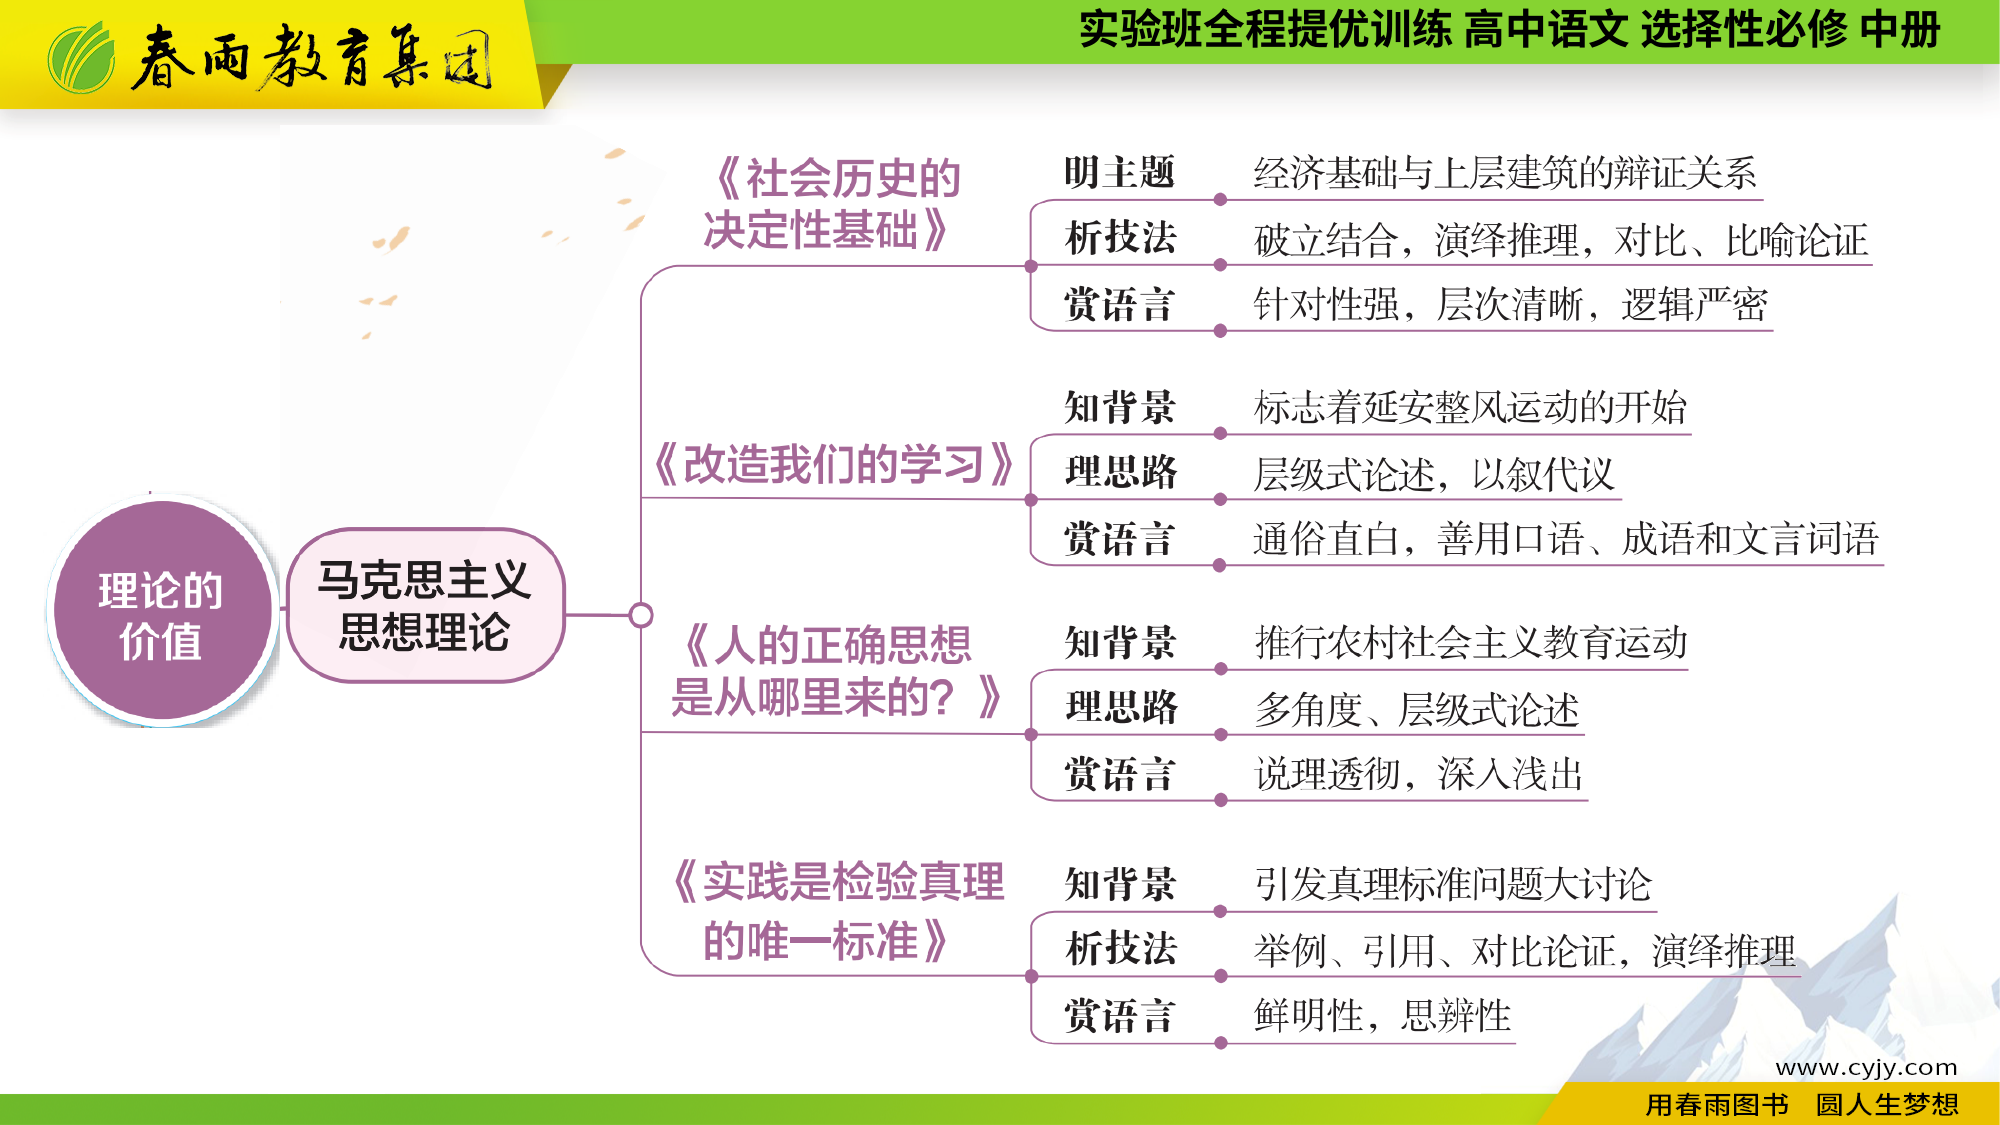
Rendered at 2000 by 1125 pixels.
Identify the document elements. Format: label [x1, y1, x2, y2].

text_box [42, 125, 1889, 1095]
picture [0, 0, 2000, 1125]
